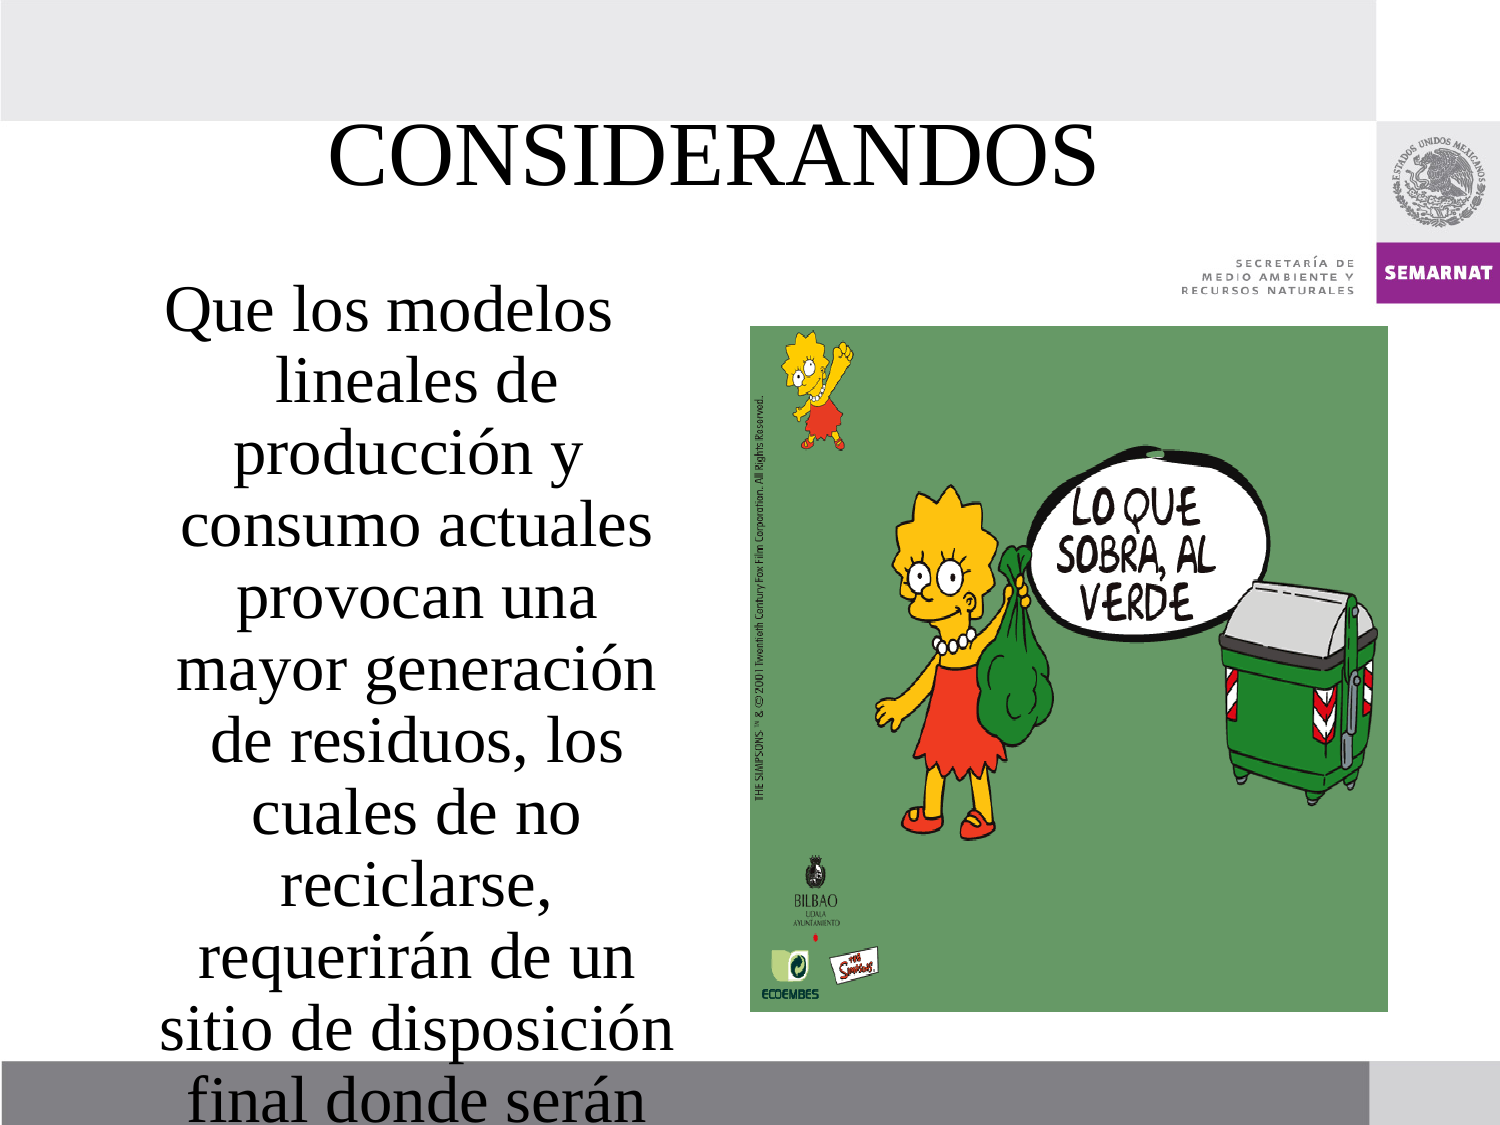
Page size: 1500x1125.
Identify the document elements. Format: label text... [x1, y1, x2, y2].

title CONSIDERANDOS [88, 54, 1364, 243]
picture [0, 0, 1500, 1125]
list Que los modelos lineales de producción y consumo actuales provocan una mayor generación de residuos, los cuales de no reciclarse, requerirán de un sitio de disposición final donde serán desechados una vez que termina su vida útil [76, 172, 703, 848]
